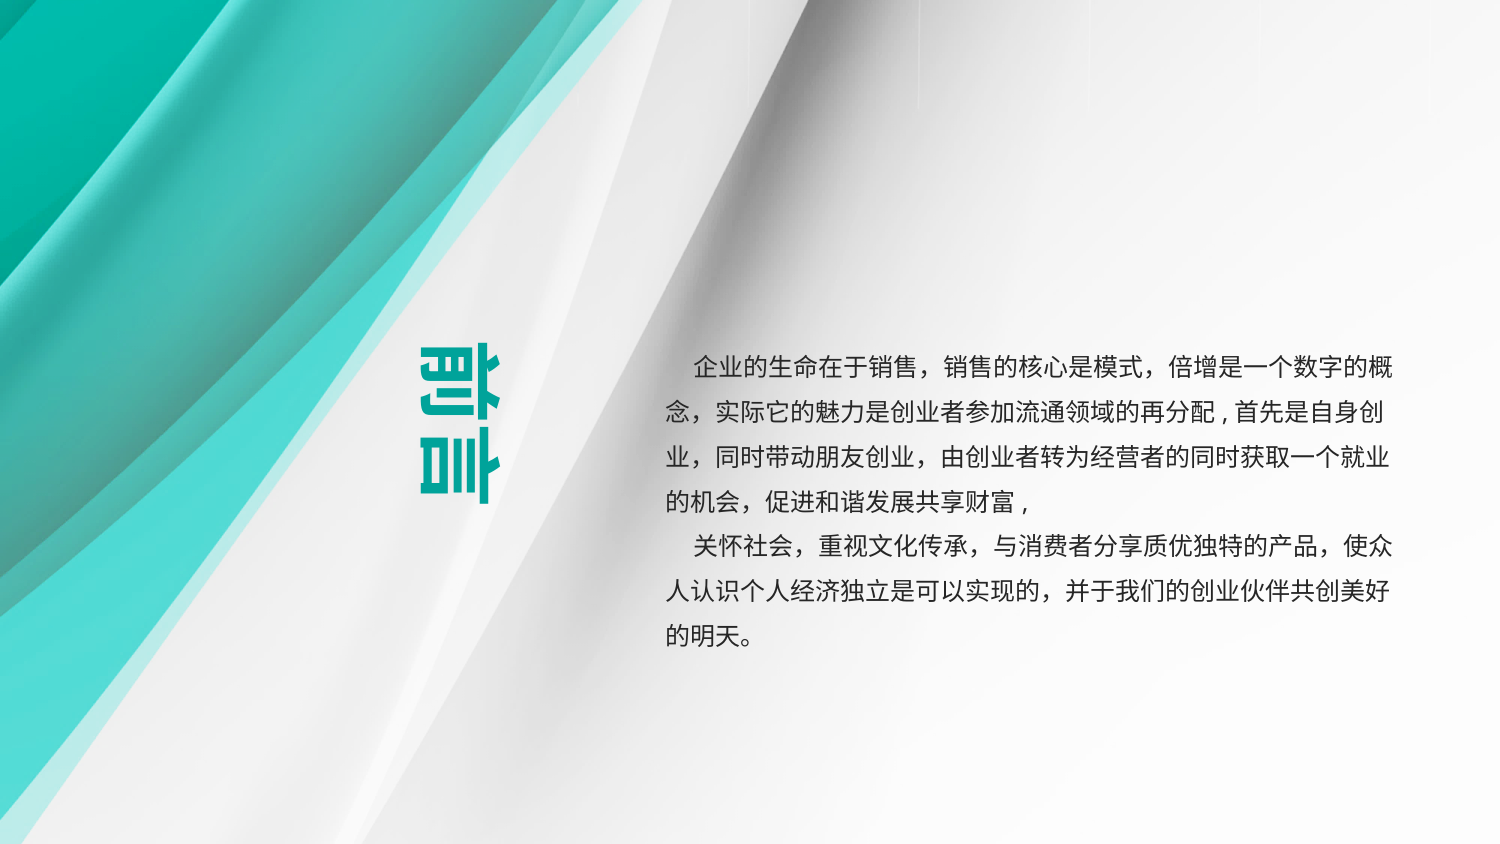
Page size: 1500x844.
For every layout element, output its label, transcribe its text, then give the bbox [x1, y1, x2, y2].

text_box 企业的生命在于销售，销售的核心是模式，倍增是一个数字的概念，实际它的魅力是创业者参加流通领域的再分配,首先是自身创业，同时带动朋友创业，由创业者转为经营者的同时获取一个就业的机会，促进和谐发展共享财富, 关怀社会，重视文化传承，与消费者分享质优独特的产品，使众人认识个人经济独立是可以实现的，并于我们的创业伙伴共创美好的明天。 [654, 330, 1424, 657]
text_box 前言 [387, 330, 520, 517]
picture [0, 0, 1500, 844]
